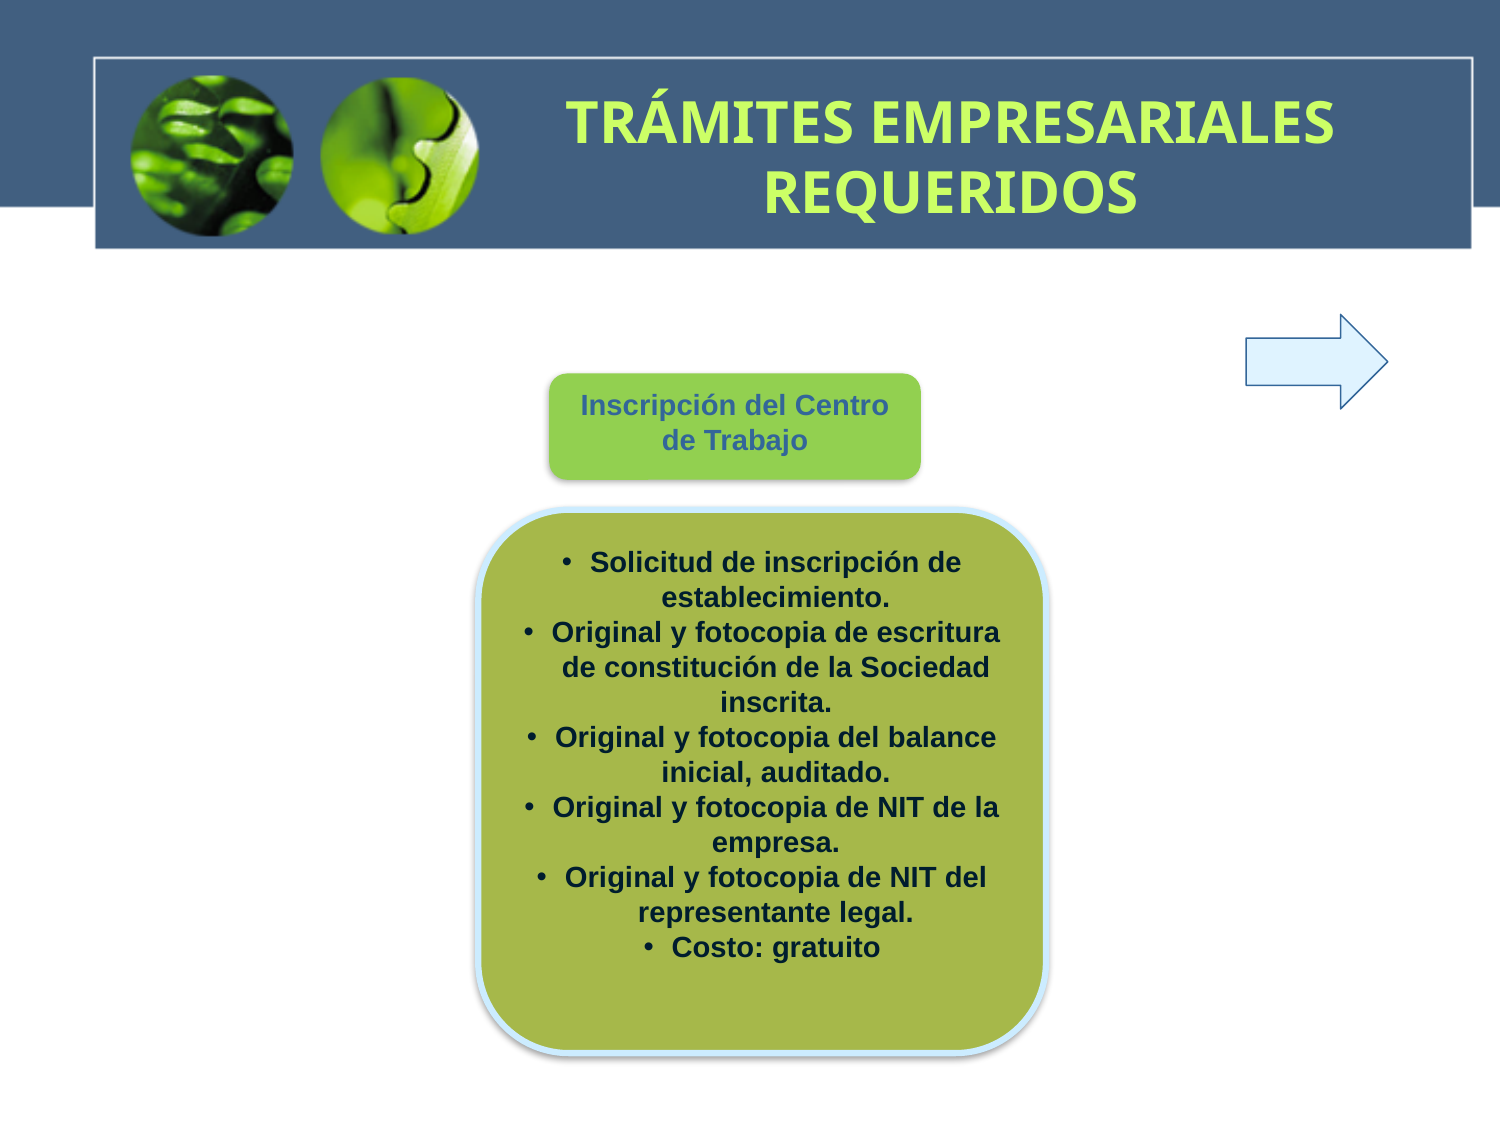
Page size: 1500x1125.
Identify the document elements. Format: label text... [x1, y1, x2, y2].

text_box Inscripción del Centro de Trabajo [549, 373, 921, 480]
text_box Solicitud de inscripción de establecimiento. Original y fotocopia de escritura de constitución de la Sociedad inscrita. Original y fotocopia del balance inicial, auditado. Original y fotocopia de NIT de la empresa. Original y fotocopia de NIT del representante legal. Costo: gratuito [475, 506, 1050, 1057]
picture [0, 0, 1500, 1125]
title TRÁMITES EMPRESARIALES REQUERIDOS [360, 42, 1500, 268]
text_box [1246, 314, 1388, 409]
